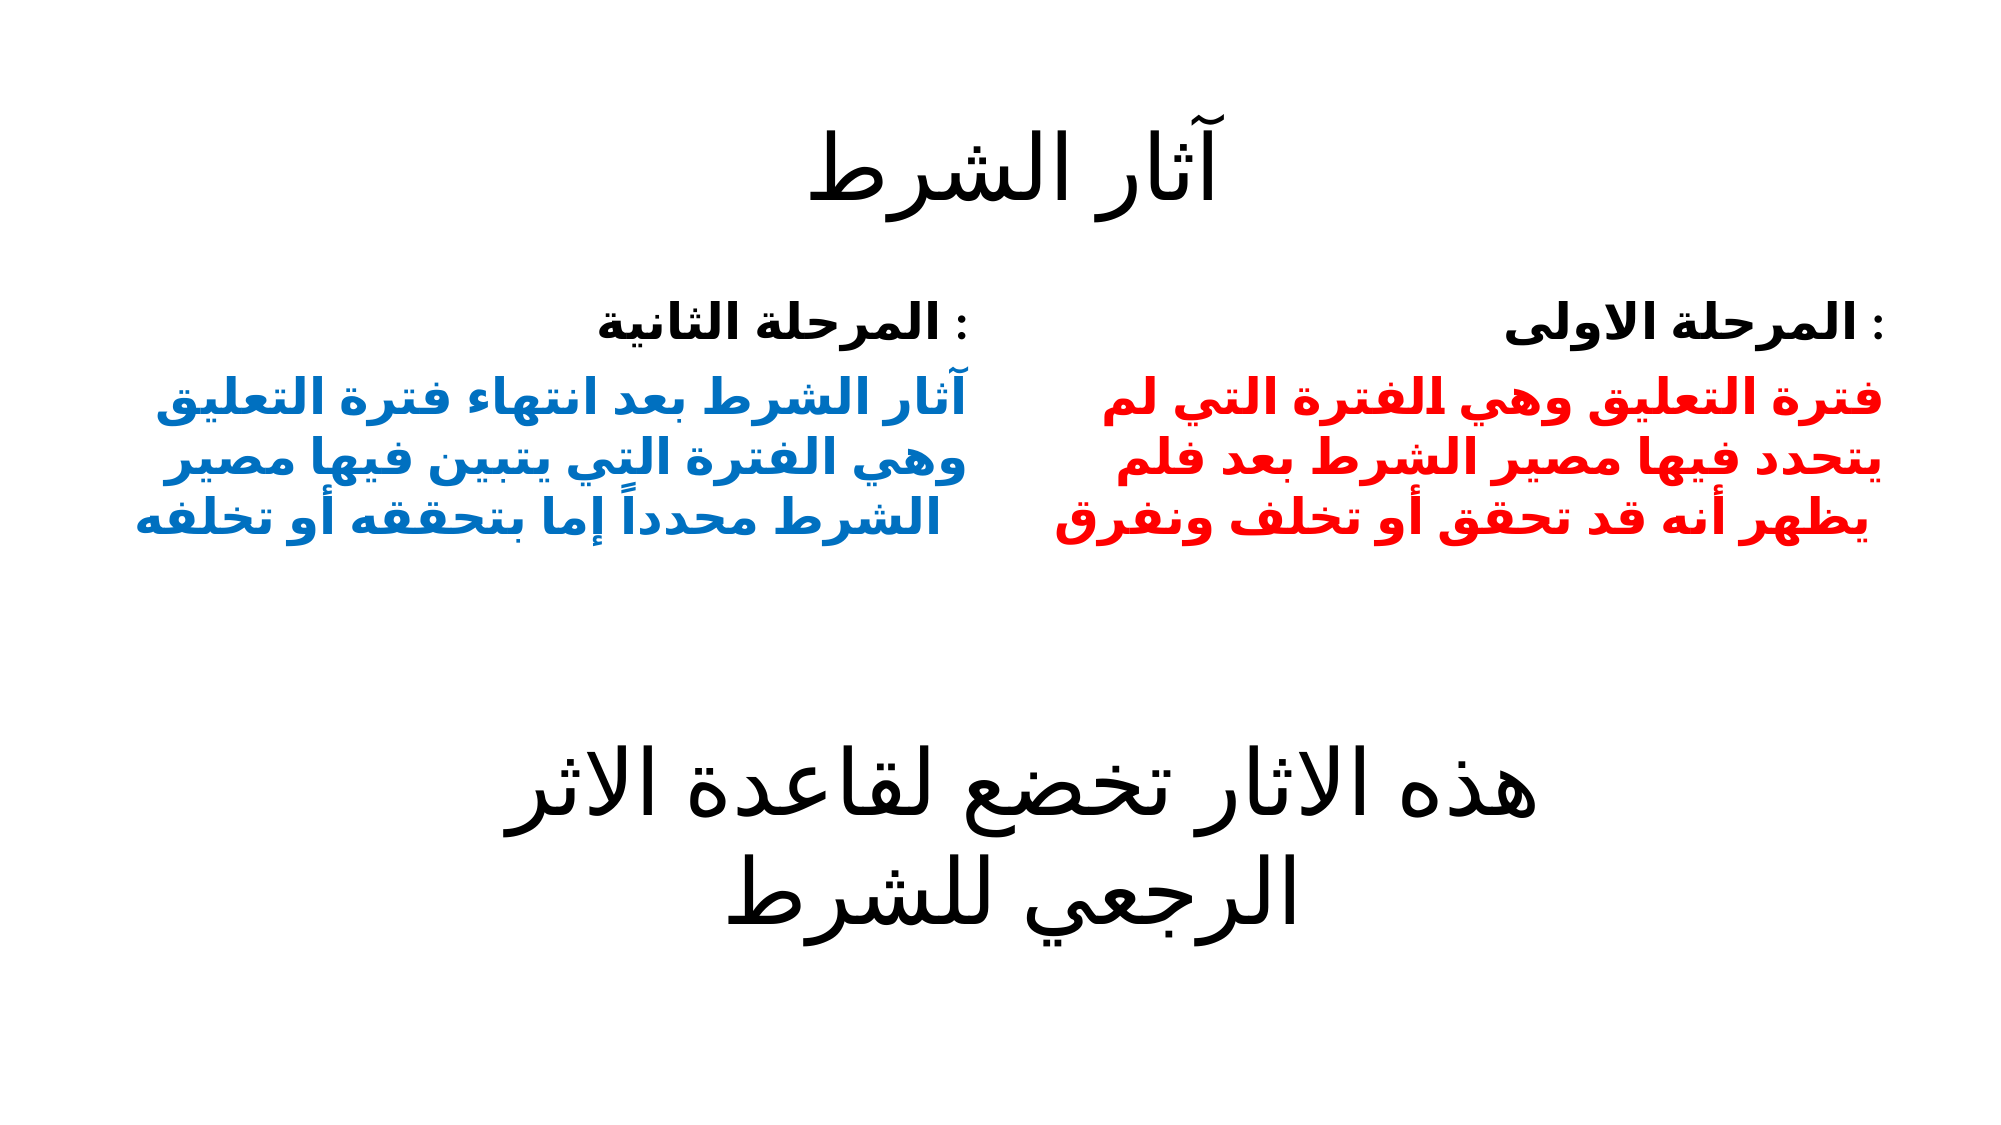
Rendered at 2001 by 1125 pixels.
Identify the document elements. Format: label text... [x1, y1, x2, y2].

list آثار الشرط بعد انتهاء فترة التعليق وهي الفترة التي يتبين فيها مصير الشرط محدداً إما بتحققه أو تخلفه [99, 356, 984, 1005]
list فترة التعليق وهي الفترة التي لم يتحدد فيها مصير الشرط بعد فلم يظهر أنه قد تحقق أو تخلف ونفرق [1015, 356, 1900, 1005]
list المرحلة الاولى : [1015, 251, 1900, 356]
text_box آثار الشرط [349, 70, 1700, 258]
title هذه الاثار تخضع لقاعدة الاثر الرجعي للشرط [984, 739, 1015, 928]
list المرحلة الثانية : [99, 251, 984, 356]
